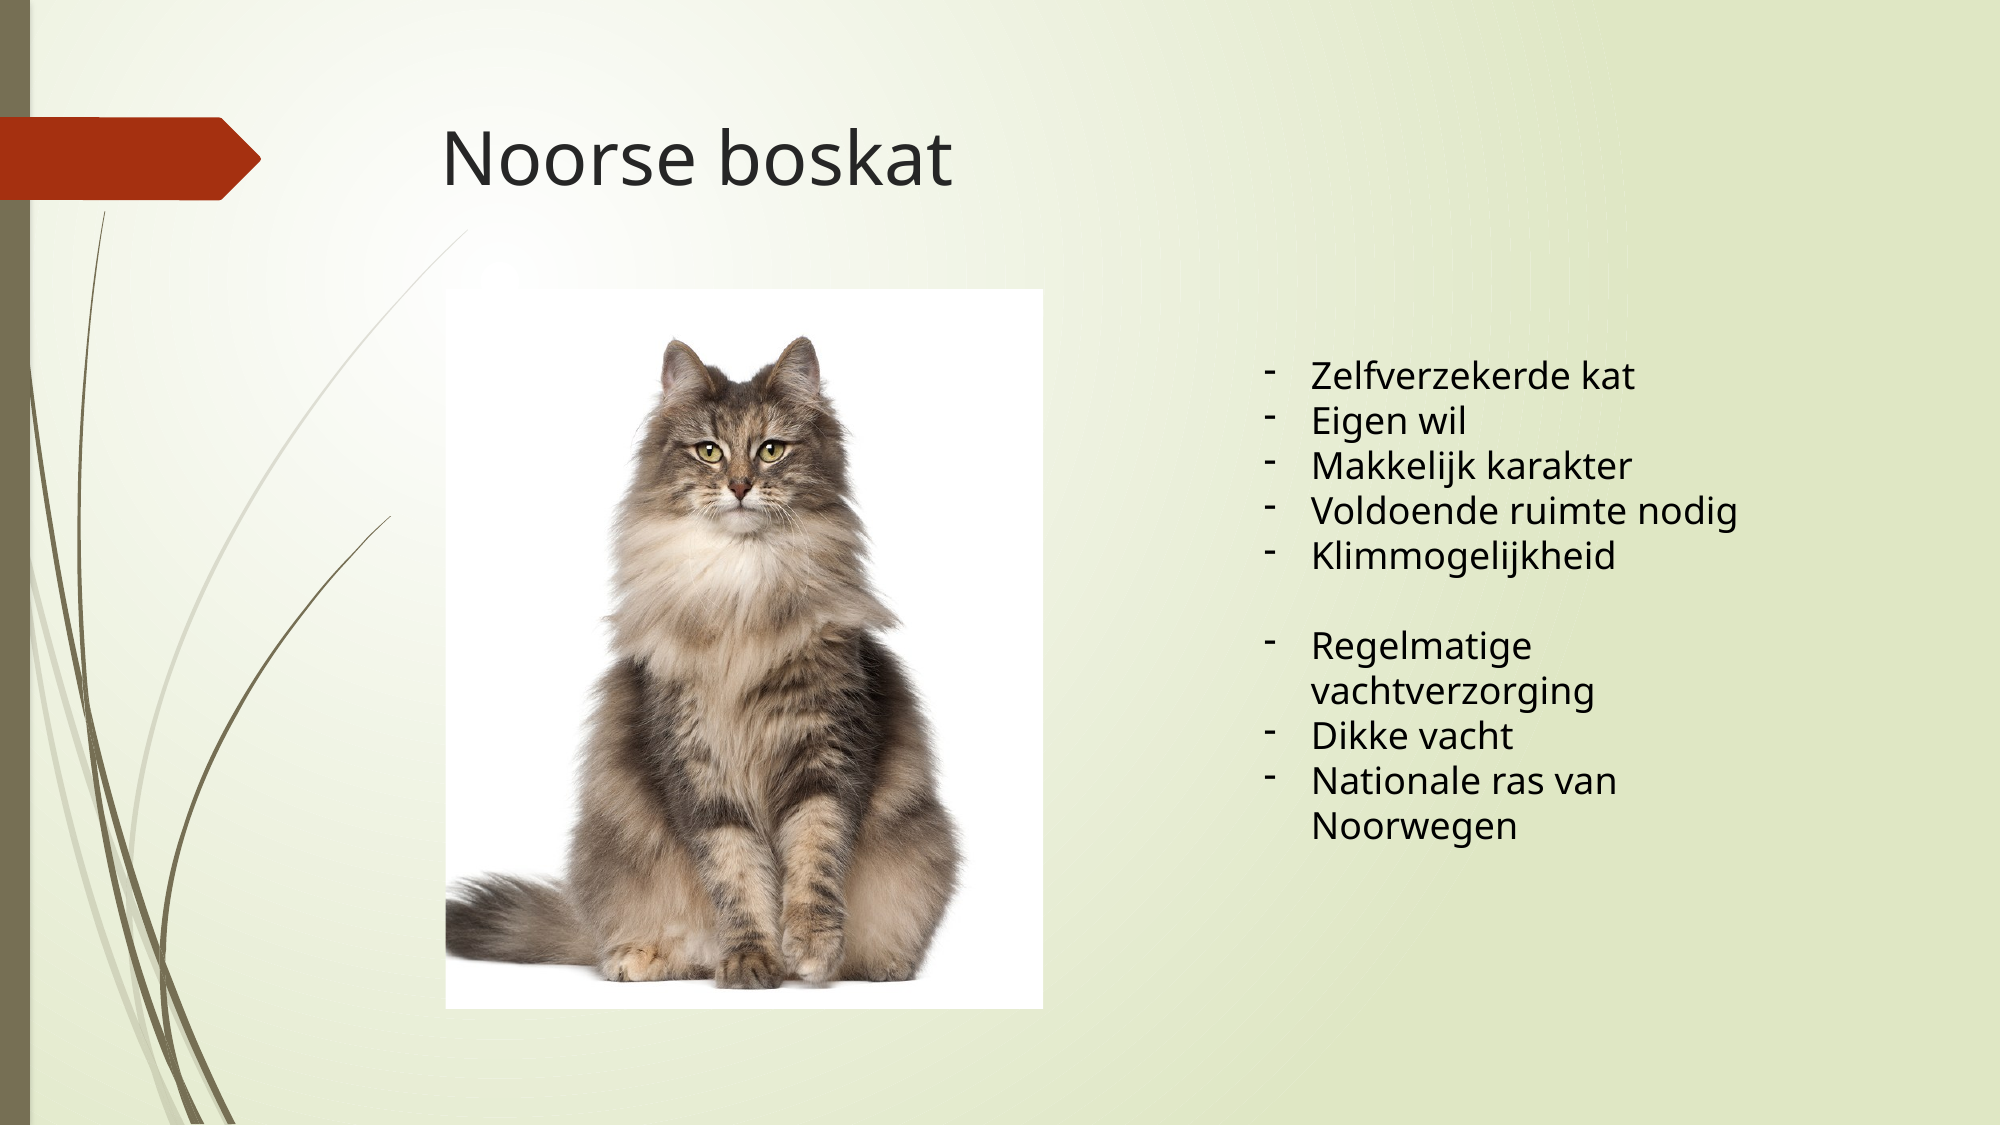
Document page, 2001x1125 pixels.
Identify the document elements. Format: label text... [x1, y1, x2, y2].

title Noorse boskat [425, 102, 1888, 313]
picture [445, 289, 1044, 1009]
text_box Zelfverzekerde kat Eigen wil Makkelijk karakter Voldoende ruimte nodig Klimmogelijkheid Regelmatige vachtverzorging Dikke vacht Nationale ras van Noorwegen [1249, 344, 1836, 855]
